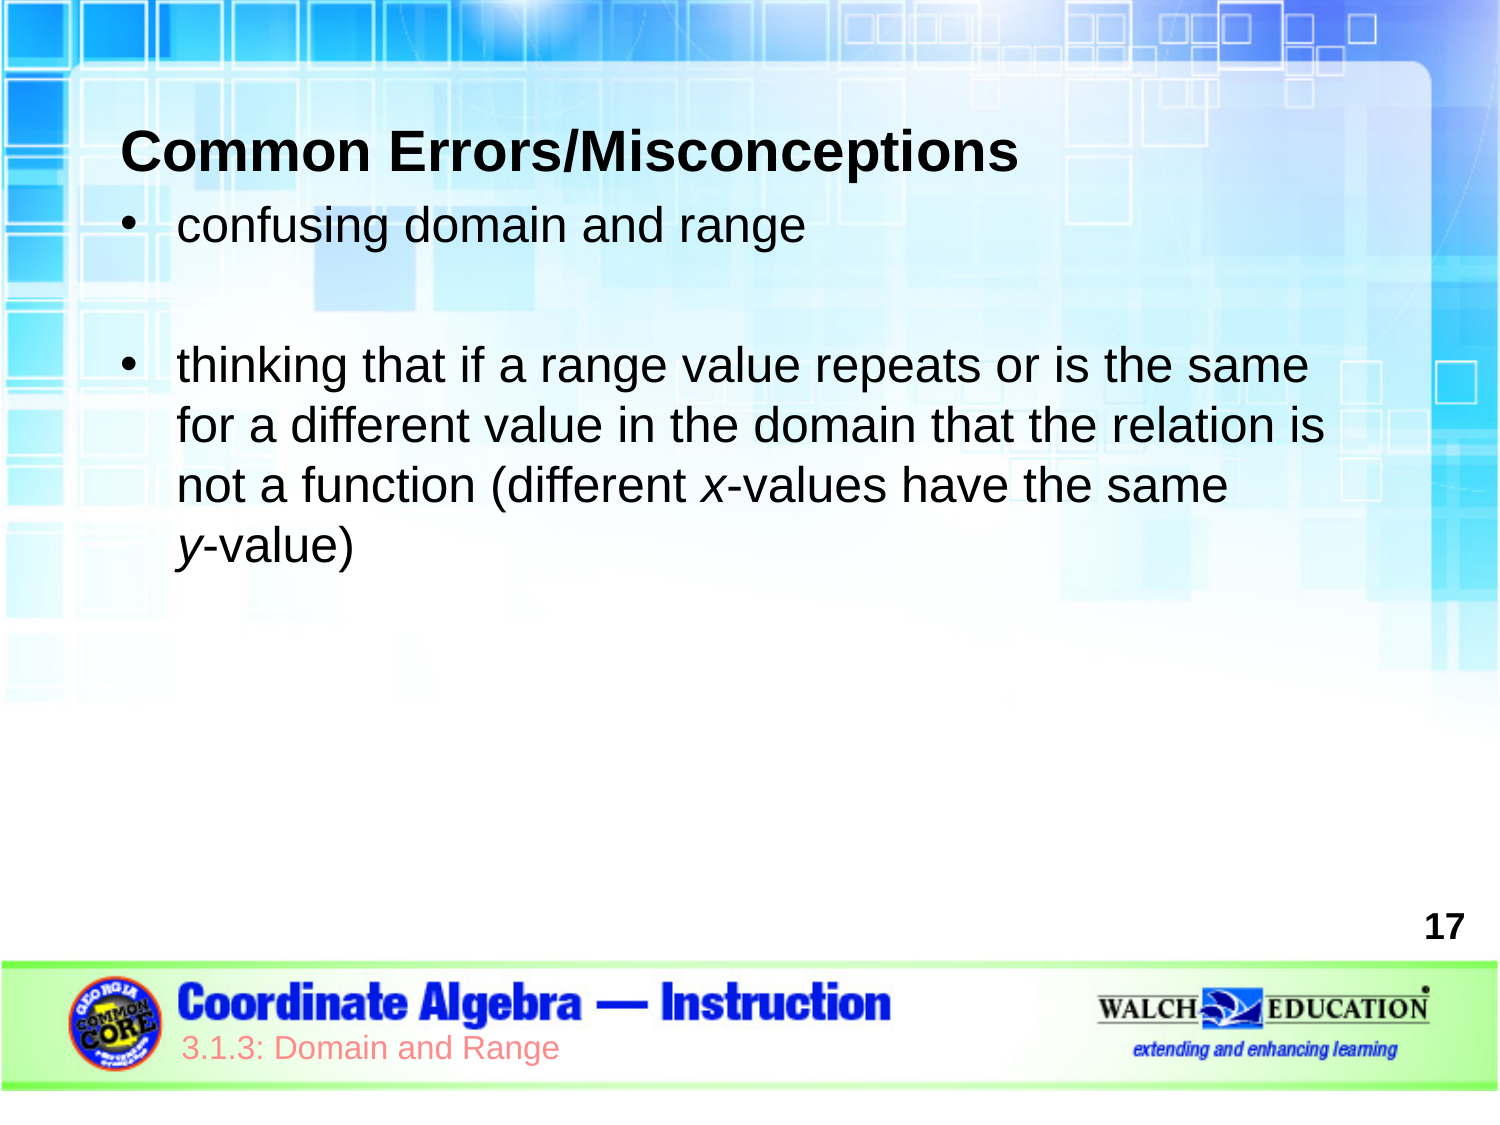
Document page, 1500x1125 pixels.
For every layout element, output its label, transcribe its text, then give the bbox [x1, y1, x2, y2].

footer 3.1.3: Domain and Range [166, 1024, 1080, 1069]
slide_number 17 [1361, 901, 1481, 949]
subtitle Common Errors/Misconceptions confusing domain and range thinking that if a range value repeats or is the same for a different value in the domain that the relation is not a function (different x-values have the same y-value) [105, 105, 1394, 925]
picture [1, 0, 1500, 1091]
